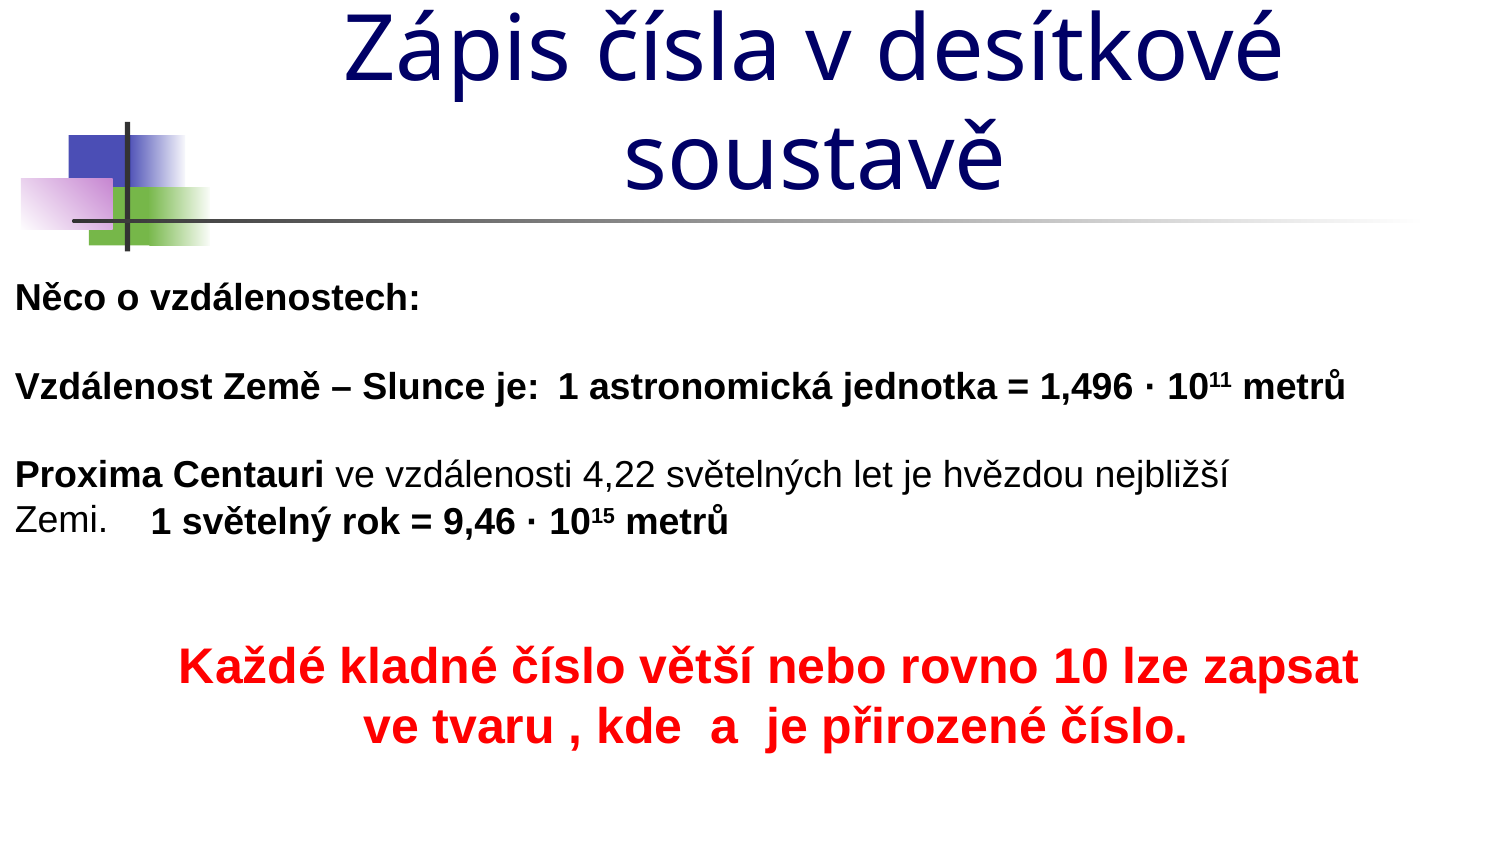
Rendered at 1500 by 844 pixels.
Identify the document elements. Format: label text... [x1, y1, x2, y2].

text_box Vzdálenost Země – Slunce je: [0, 354, 644, 414]
text_box Proxima Centauri ve vzdálenosti 4,22 světelných let je hvězdou nejbližší Zemi. [0, 442, 1258, 548]
text_box 1 astronomická jednotka = 1,496 · 1011 metrů [644, 354, 1389, 414]
text_box Něco o vzdálenostech: [0, 265, 461, 326]
title Zápis čísla v desítkové soustavě [129, 8, 1500, 189]
